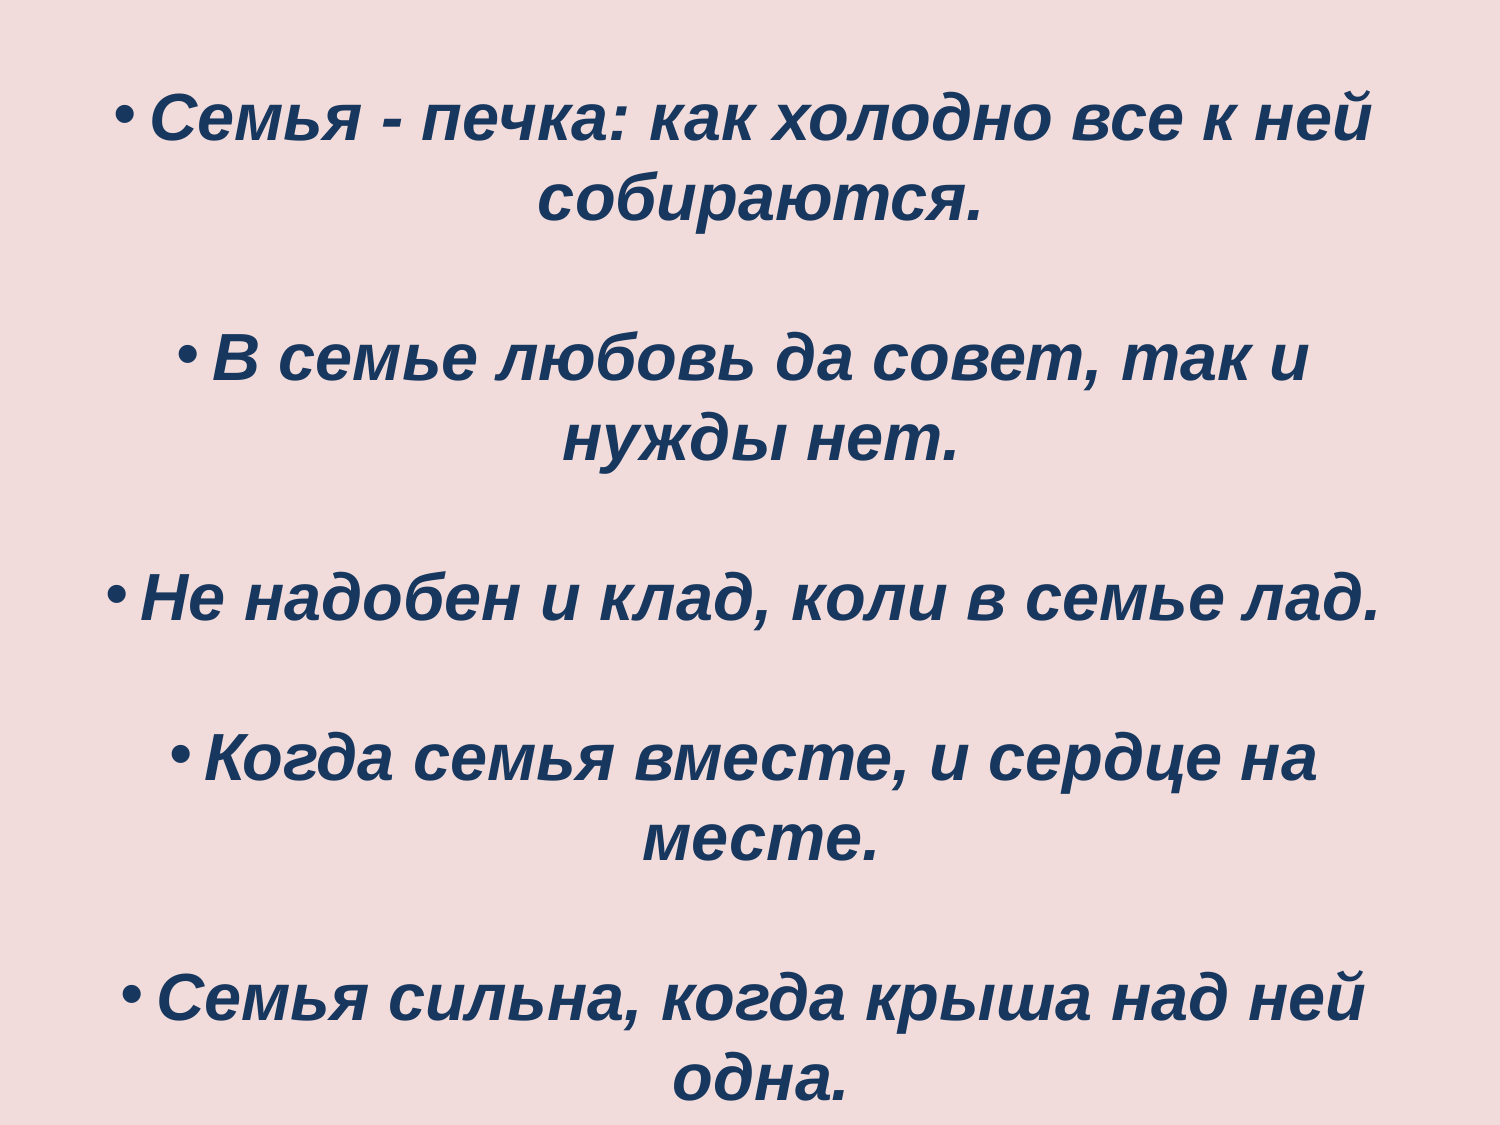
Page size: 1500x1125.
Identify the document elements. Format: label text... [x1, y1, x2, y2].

text_box Семья - печка: как холодно все к ней собираются. В семье любовь да совет, так и нужды нет. Не надобен и клад, коли в семье лад. Когда семья вместе, и сердце на месте. Семья сильна, когда крыша над ней одна. [41, 66, 1447, 1121]
